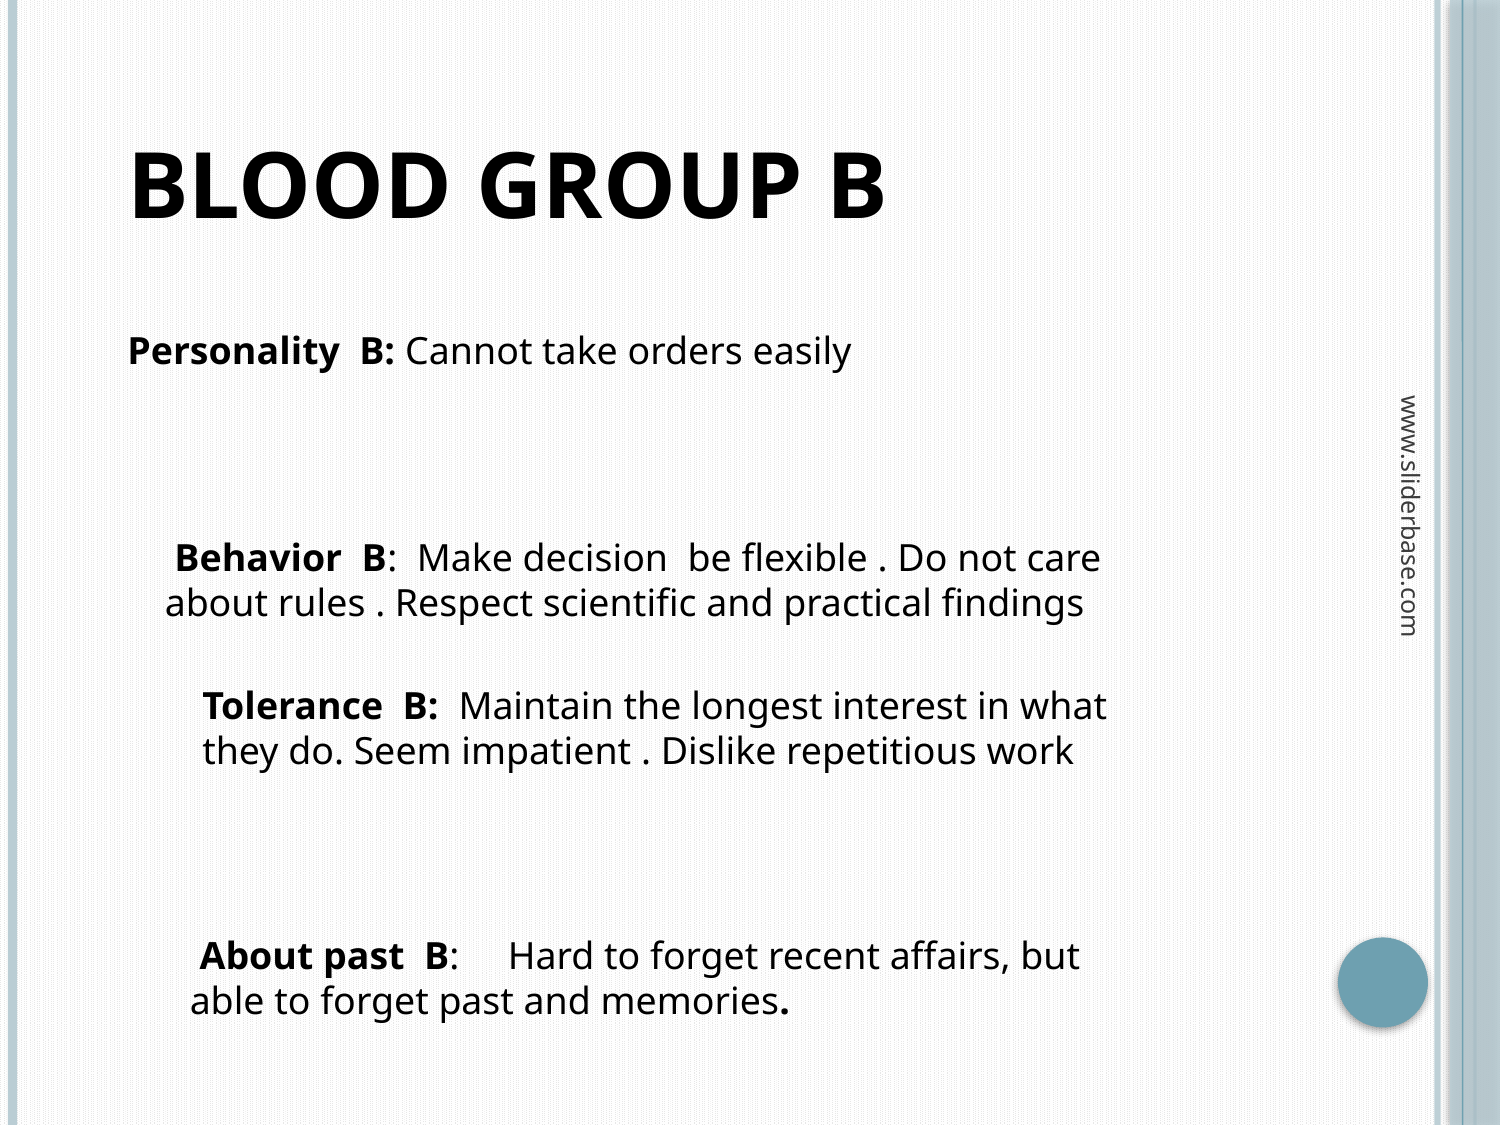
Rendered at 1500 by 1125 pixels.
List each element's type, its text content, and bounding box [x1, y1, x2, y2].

text_box Behavior B: Make decision be flexible . Do not care about rules . Respect scientific and practical findings [149, 481, 1125, 562]
footer www.sliderbase.com [1379, 380, 1440, 906]
text_box BLOOD GROUP B Personality B: Cannot take orders easily [112, 74, 1025, 380]
text_box [137, 562, 1275, 669]
text_box About past B: Hard to forget recent affairs, but able to forget past and memories. [174, 924, 1125, 1030]
text_box Tolerance B: Maintain the longest interest in what they do. Seem impatient . Dislike repetitious work [187, 674, 1125, 780]
